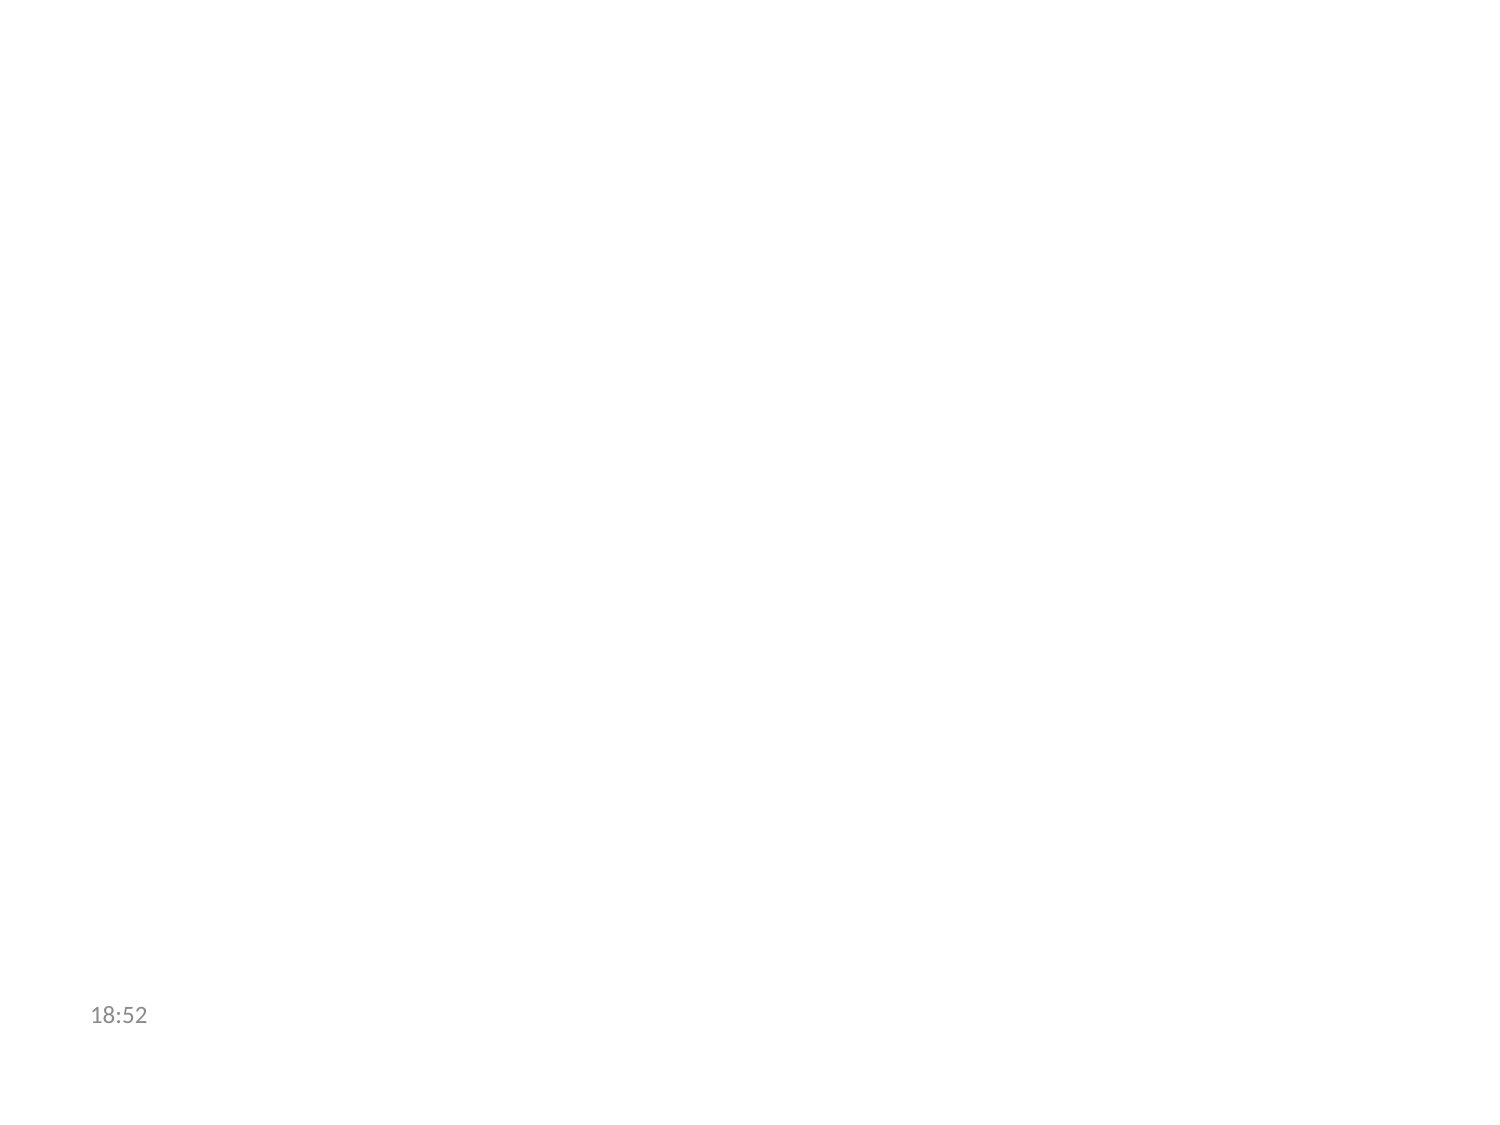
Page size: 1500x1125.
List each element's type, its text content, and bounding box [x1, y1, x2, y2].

text_box 15:35 [75, 983, 425, 1044]
